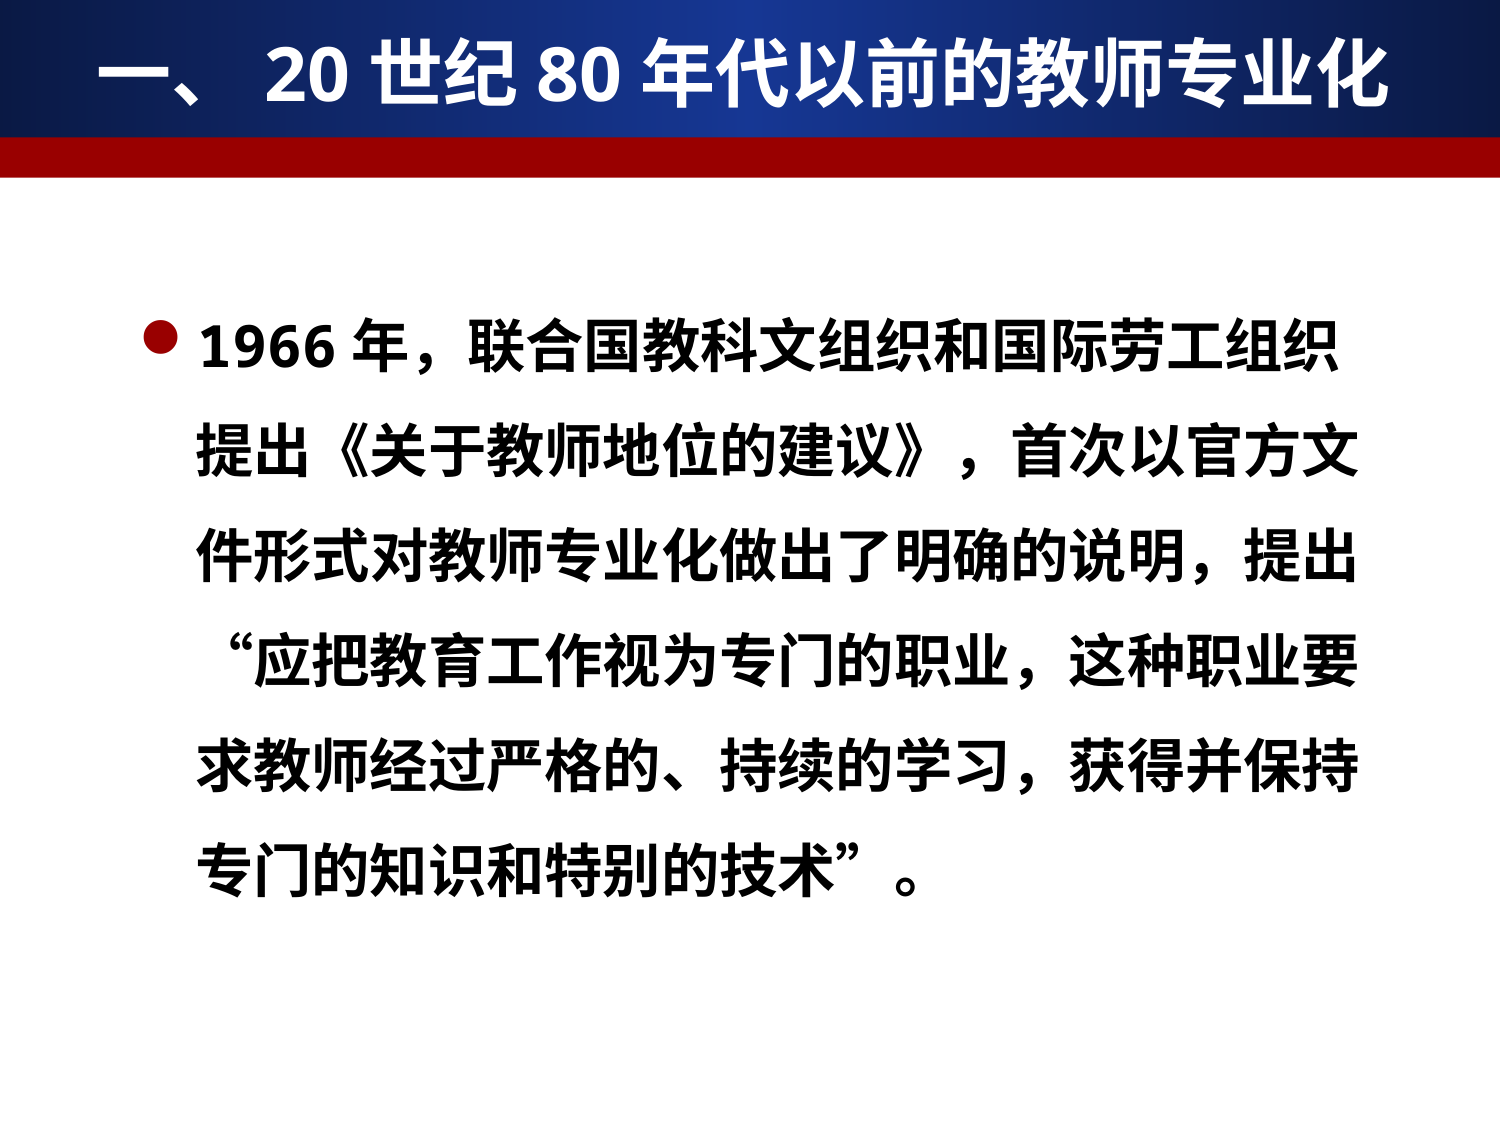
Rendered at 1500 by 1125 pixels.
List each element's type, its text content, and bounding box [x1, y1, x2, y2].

title 一、20世纪80年代以前的教师专业化 [50, 24, 1438, 118]
list 1966年，联合国教科文组织和国际劳工组织提出《关于教师地位的建议》，首次以官方文件形式对教师专业化做出了明确的说明，提出“应把教育工作视为专门的职业，这种职业要求教师经过严格的、持续的学习，获得并保持专门的知识和特别的技术”。 [123, 267, 1400, 953]
